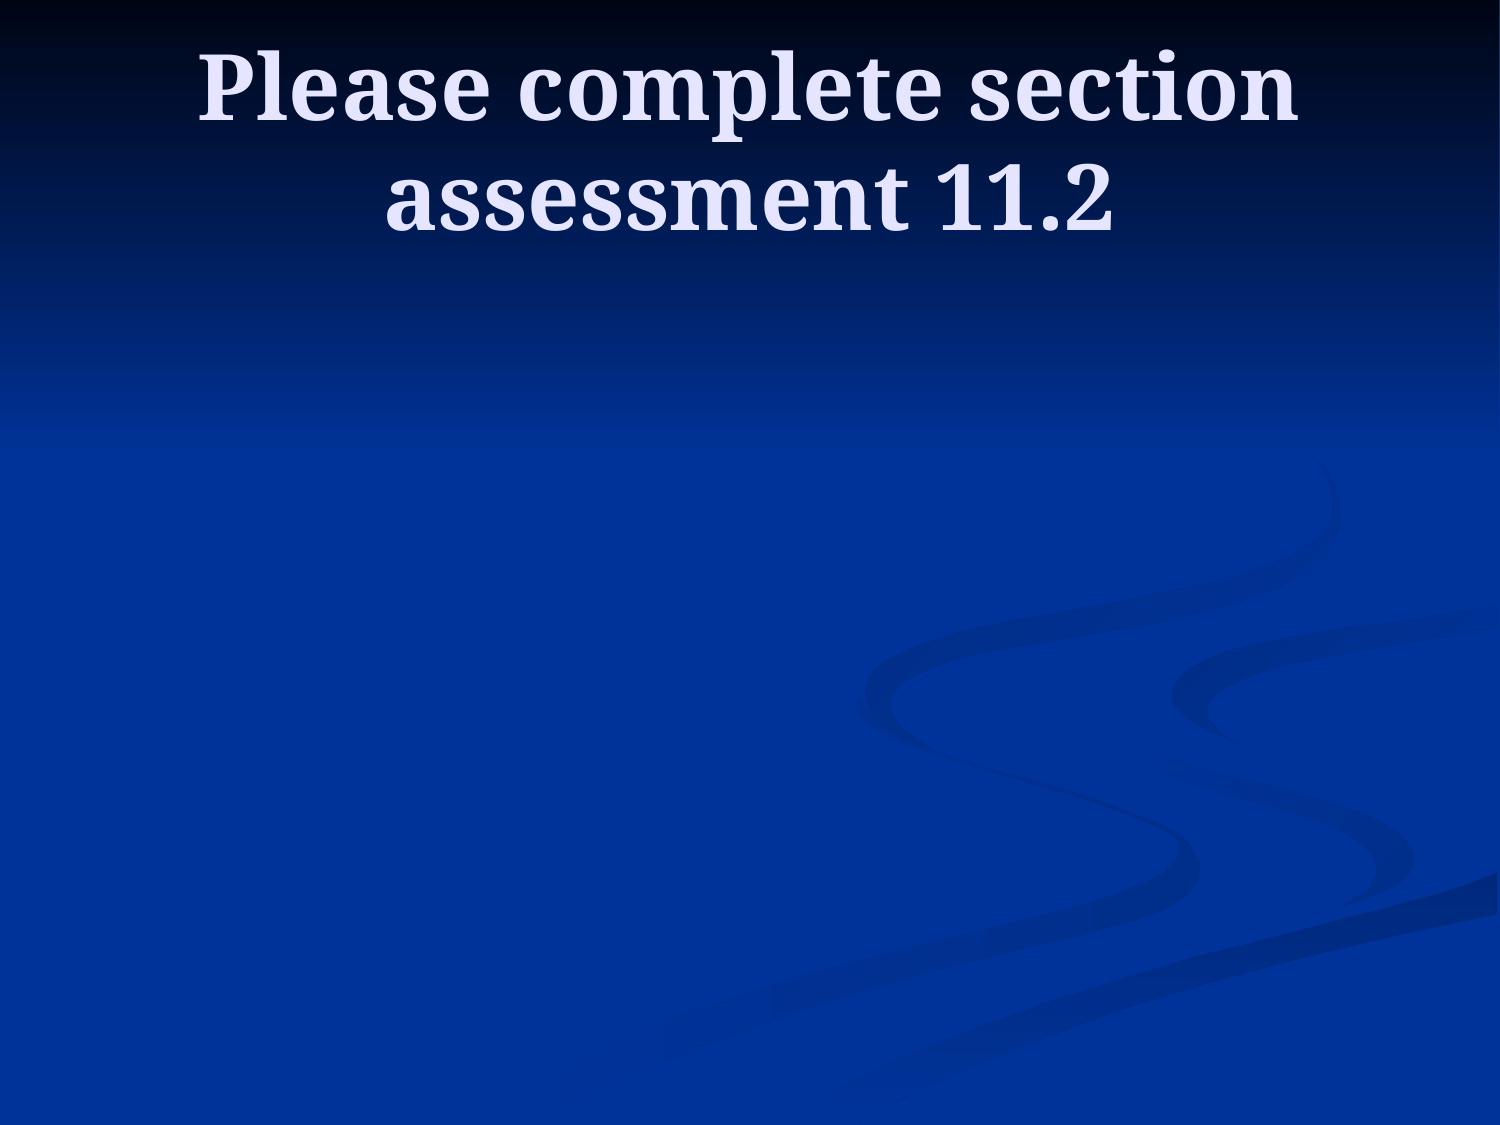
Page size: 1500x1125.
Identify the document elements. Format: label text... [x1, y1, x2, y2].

title Please complete section assessment 11.2 [74, 44, 1426, 233]
